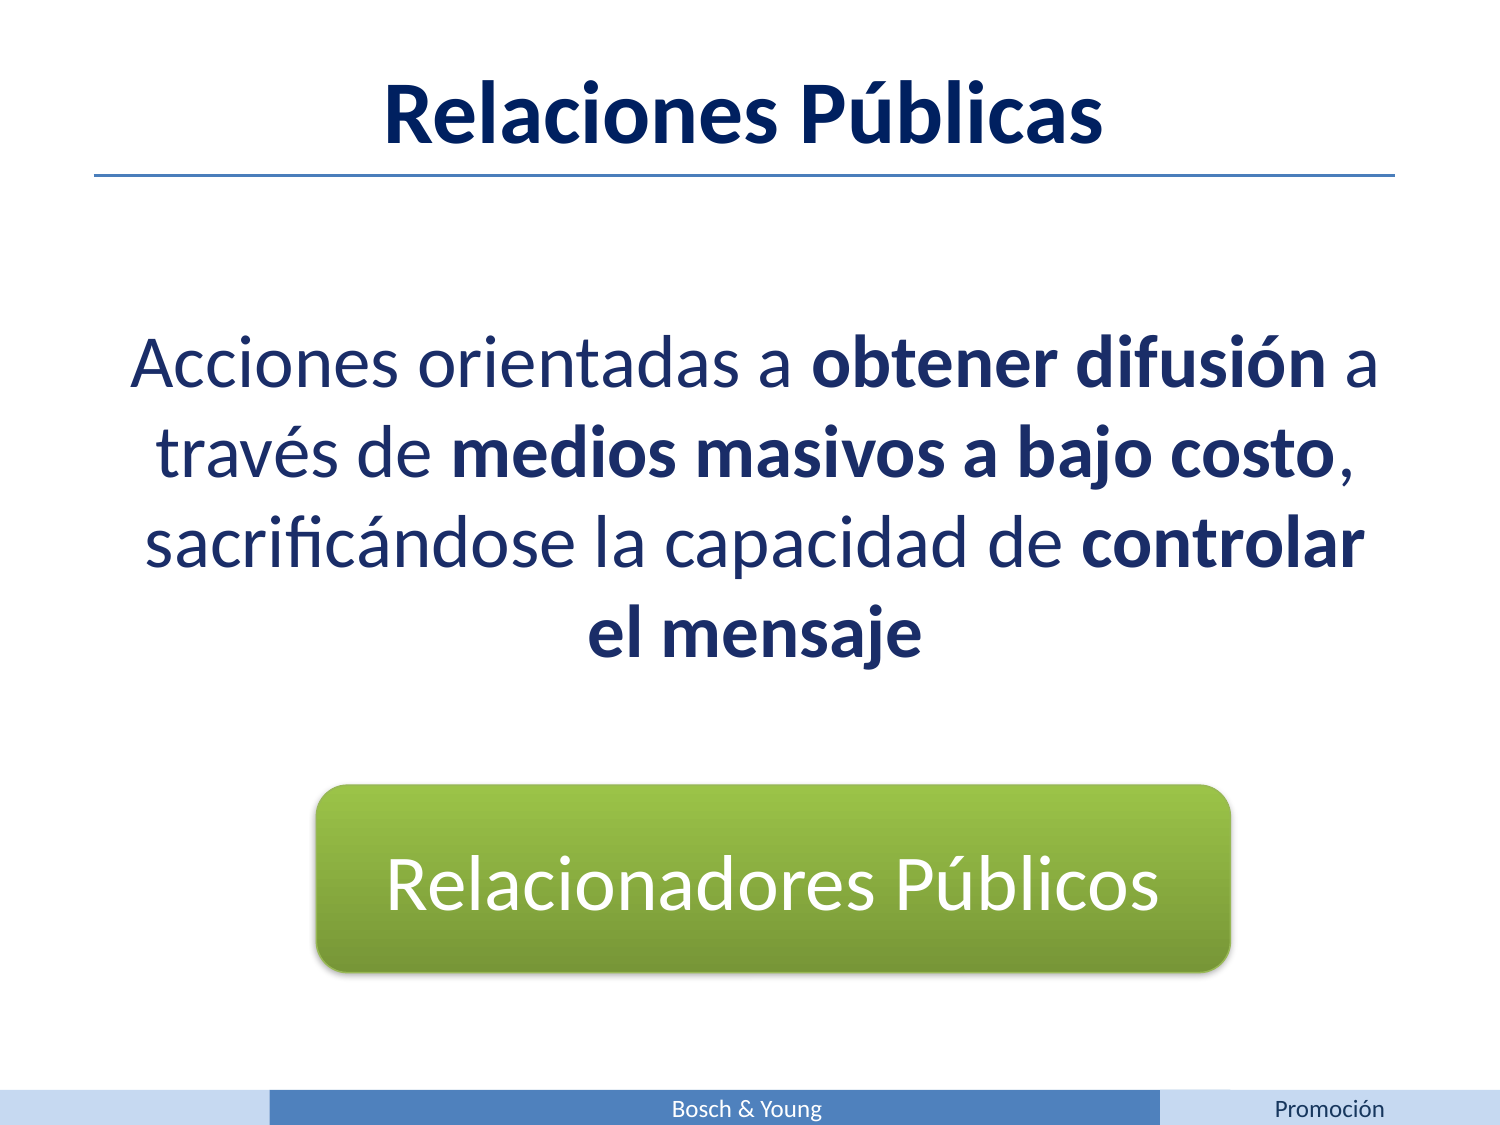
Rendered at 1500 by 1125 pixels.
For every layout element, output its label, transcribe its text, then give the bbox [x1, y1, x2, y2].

text_box Acciones orientadas a obtener difusión a través de medios masivos a bajo costo, sacrificándose la capacidad de controlar el mensaje [93, 304, 1418, 807]
text_box [0, 1088, 272, 1125]
text_box Promoción [1158, 1088, 1500, 1125]
text_box Bosch & Young [272, 1088, 1158, 1125]
text_box Relaciones Públicas [58, 46, 1430, 170]
text_box Relacionadores Públicos [315, 784, 1232, 974]
